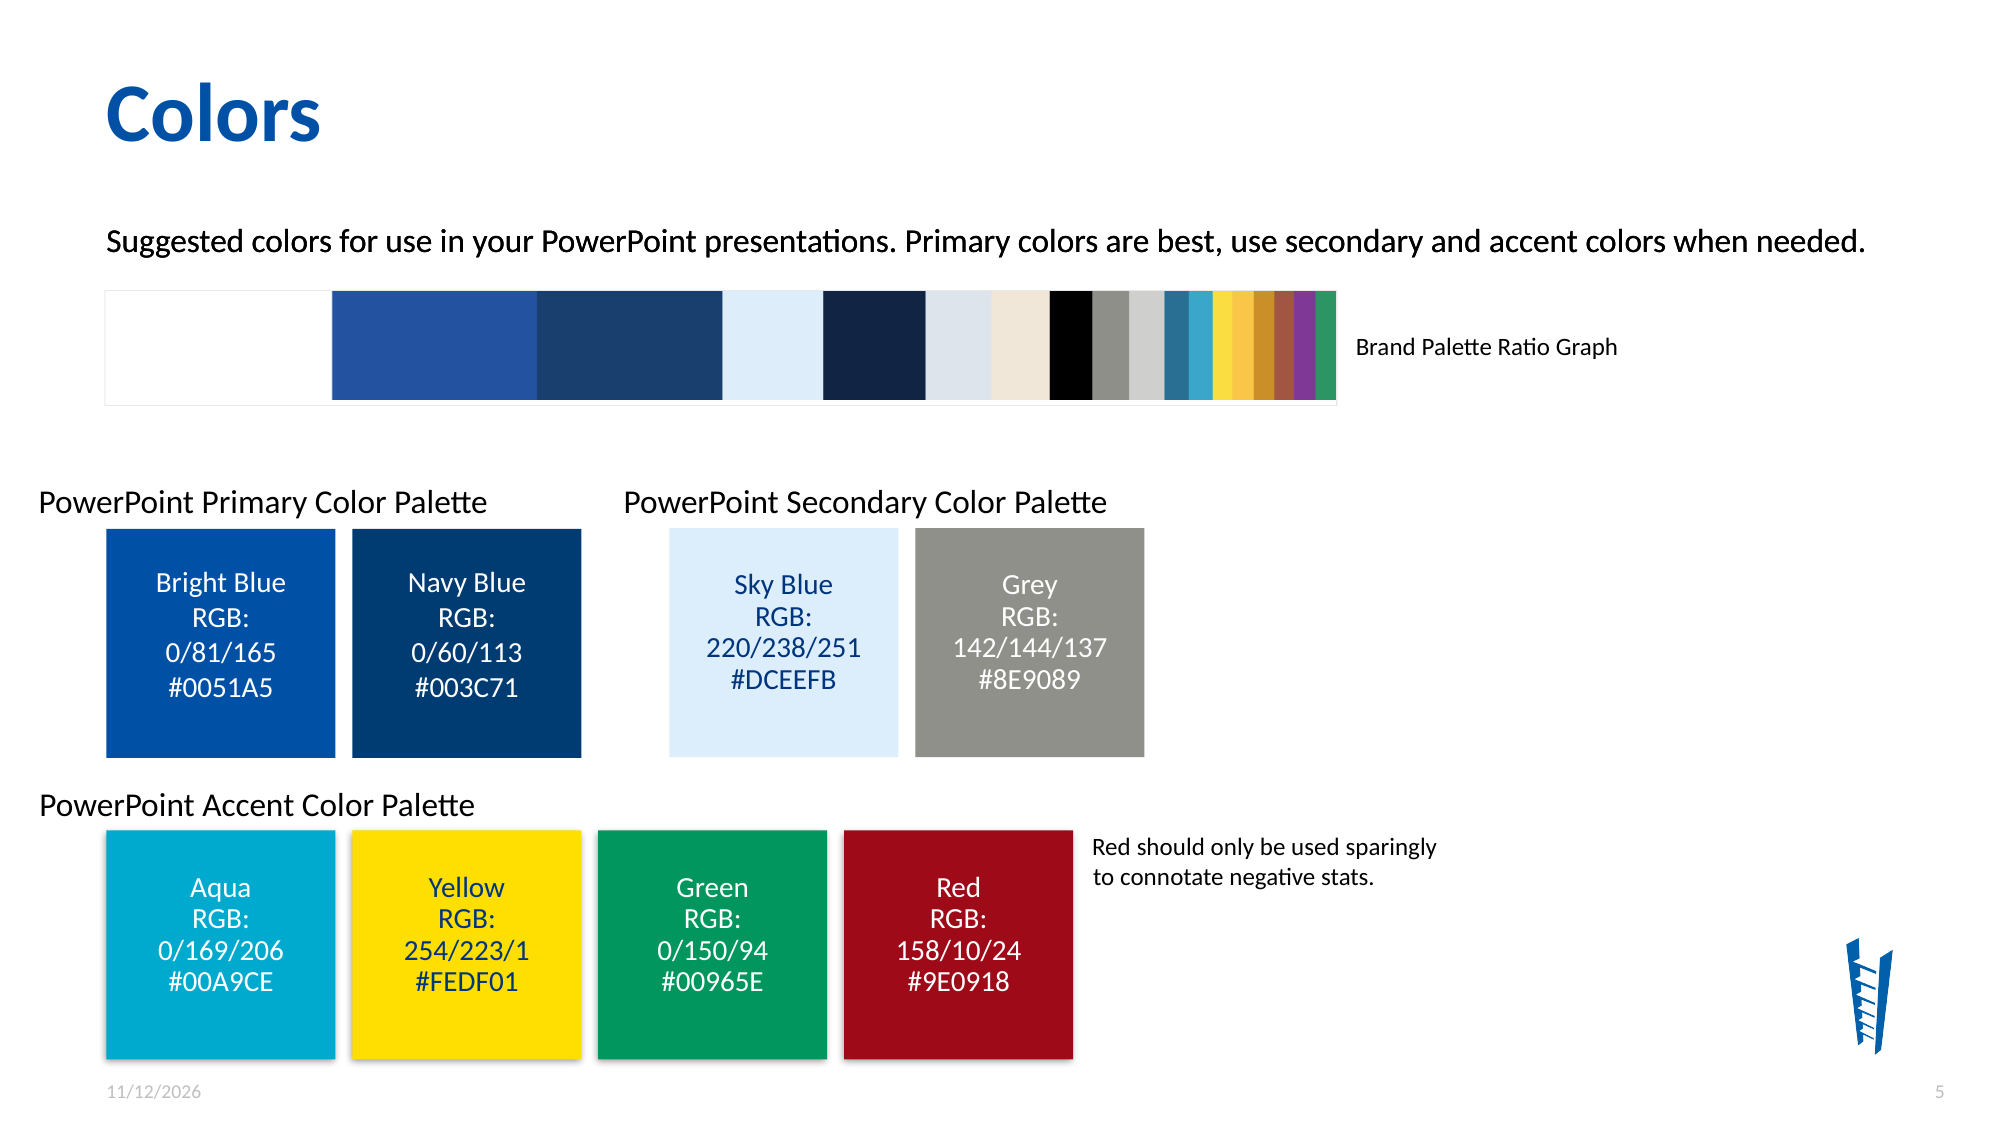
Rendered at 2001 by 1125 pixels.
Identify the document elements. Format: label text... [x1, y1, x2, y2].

text_box Bright Blue RGB: 0/81/165 #0051A5 [106, 528, 336, 758]
title Colors [106, 44, 1392, 171]
picture [1846, 938, 1893, 1055]
text_box Aqua RGB: 0/169/206 #00A9CE [106, 830, 336, 1060]
text_box Suggested colors for use in your PowerPoint presentations. Primary colors are best, use secondary and accent colors when needed. [106, 219, 1892, 260]
text_box Red should only be used sparingly to connotate negative stats. [1092, 830, 1448, 891]
text_box PowerPoint Accent Color Palette [39, 783, 575, 824]
text_box Sky Blue RGB: 220/238/251 #DCEEFB [669, 528, 899, 758]
text_box Green RGB: 0/150/94 #00965E [597, 830, 828, 1060]
text_box Brand Palette Ratio Graph [1362, 330, 1711, 361]
text_box PowerPoint Secondary Color Palette [623, 479, 1207, 520]
text_box Yellow RGB: 254/223/1 #FEDF01 [352, 830, 582, 1060]
text_box Red RGB: 158/10/24 #9E0918 [843, 830, 1074, 1060]
picture [80, 275, 1356, 420]
text_box Grey RGB: 142/144/137 #8E9089 [915, 528, 1145, 758]
text_box Navy Blue RGB: 0/60/113 #003C71 [352, 528, 582, 758]
text_box PowerPoint Primary Color Palette [38, 479, 588, 520]
